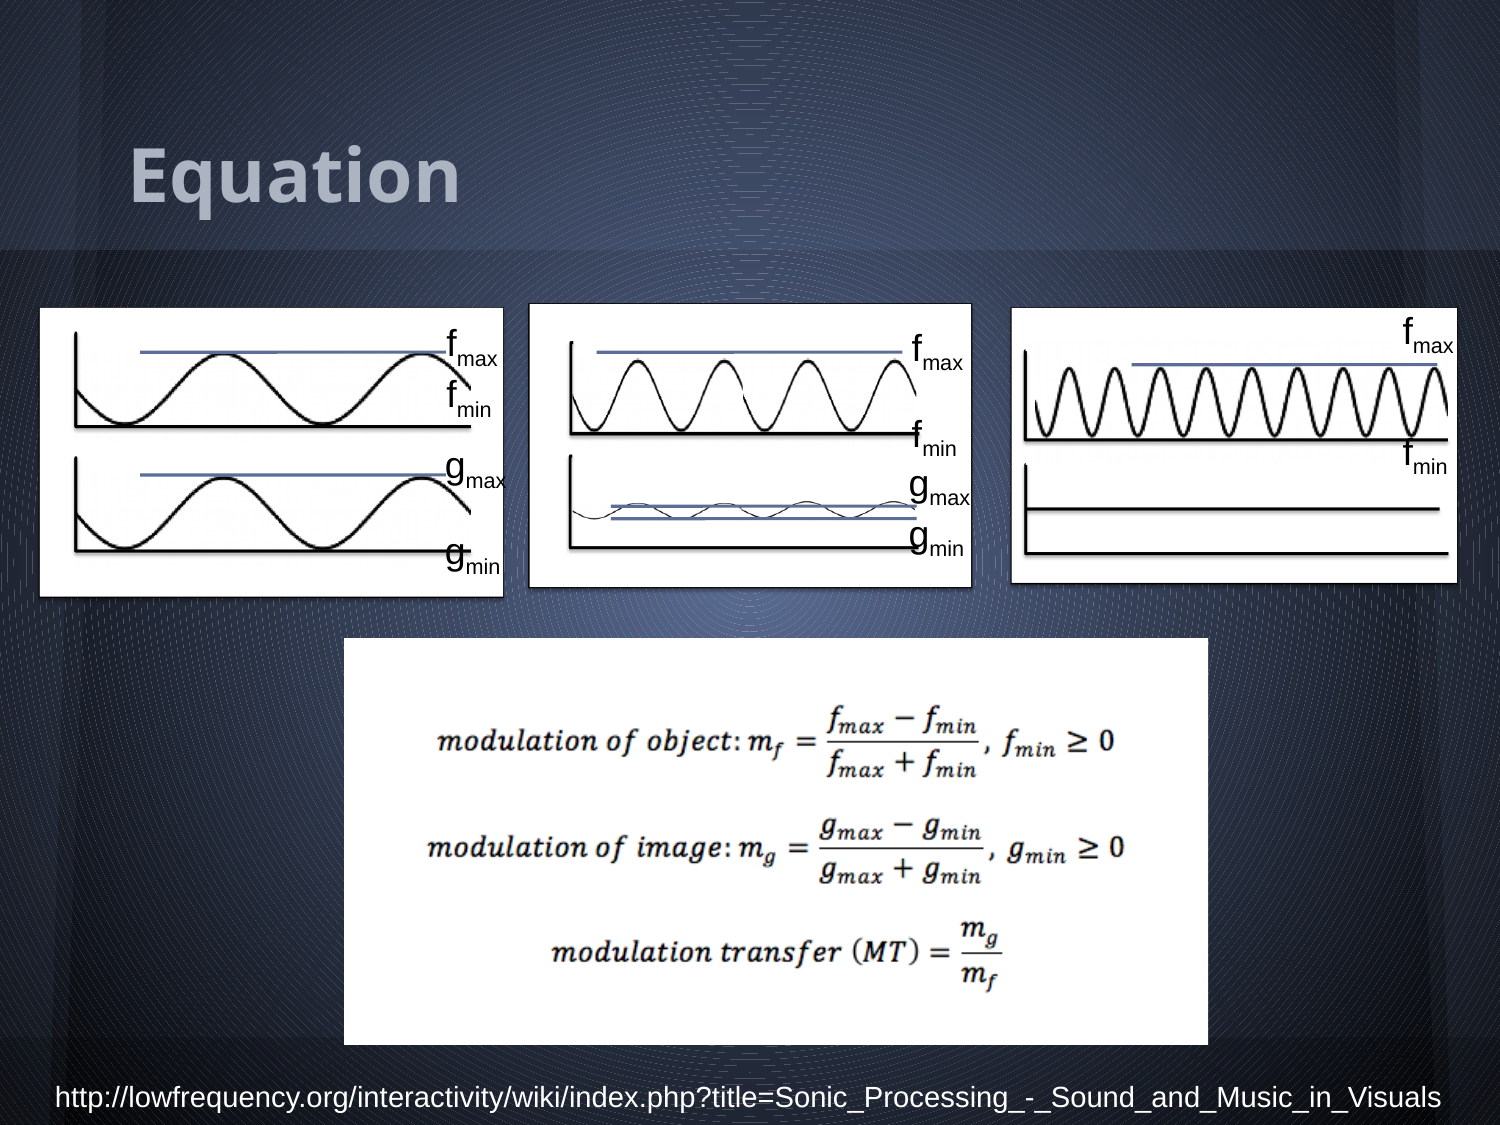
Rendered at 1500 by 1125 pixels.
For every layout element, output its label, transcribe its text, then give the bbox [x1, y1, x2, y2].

text_box [33, 304, 509, 606]
text_box fmax fmin [431, 304, 587, 437]
text_box gmax gmin [893, 443, 1027, 576]
text_box [523, 300, 977, 596]
text_box fmax fmin [896, 308, 1052, 476]
text_box [344, 638, 1209, 1045]
title Equation [75, 14, 1425, 233]
text_box gmax gmin [429, 426, 563, 594]
text_box fmax fmin [1387, 291, 1485, 494]
text_box [1005, 304, 1463, 592]
text_box http://lowfrequency.org/interactivity/wiki/index.php?title=Sonic_Processing_-_Sound_and_Music_in_Visuals [17, 1063, 1482, 1125]
